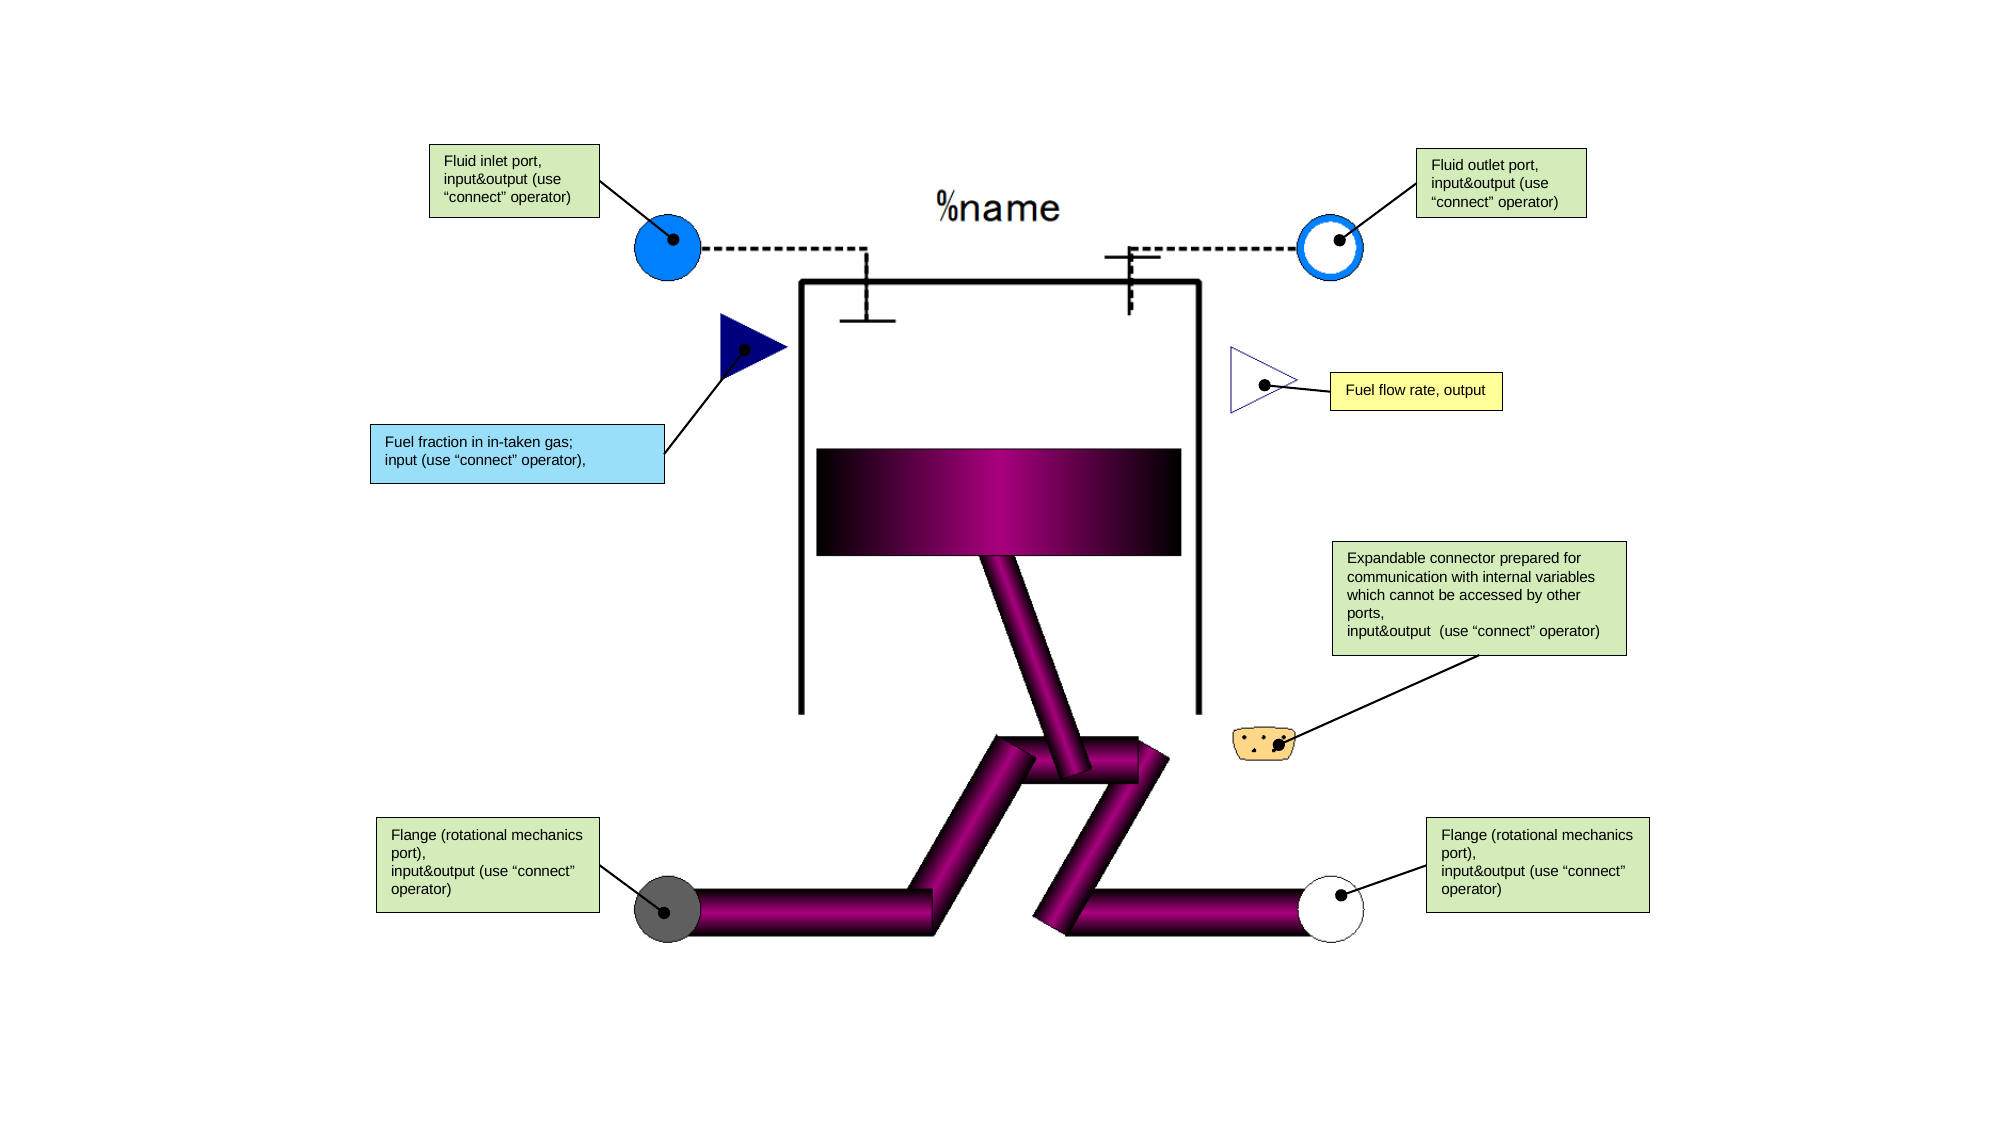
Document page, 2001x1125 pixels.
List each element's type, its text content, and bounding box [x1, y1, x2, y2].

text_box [1339, 183, 1417, 241]
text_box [1264, 385, 1331, 392]
text_box Expandable connector prepared for communication with internal variables which cannot be accessed by other ports, input&output (use “connect” operator) [1382, 541, 1627, 656]
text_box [664, 349, 745, 455]
text_box Fluid inlet port, input&output (use “connect” operator) [429, 144, 600, 218]
text_box Fluid outlet port, input&output (use “connect” operator) [1416, 148, 1587, 218]
text_box Fuel fraction in in-taken gas; input (use “connect” operator), [370, 424, 618, 484]
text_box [1341, 865, 1427, 896]
text_box Fuel flow rate, output [1382, 372, 1503, 411]
picture [618, 165, 1382, 960]
text_box Flange (rotational mechanics port), input&output (use “connect” operator) [376, 817, 600, 913]
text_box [599, 180, 674, 240]
text_box Flange (rotational mechanics port), input&output (use “connect” operator) [1426, 817, 1650, 913]
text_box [1278, 655, 1480, 745]
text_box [599, 865, 665, 913]
